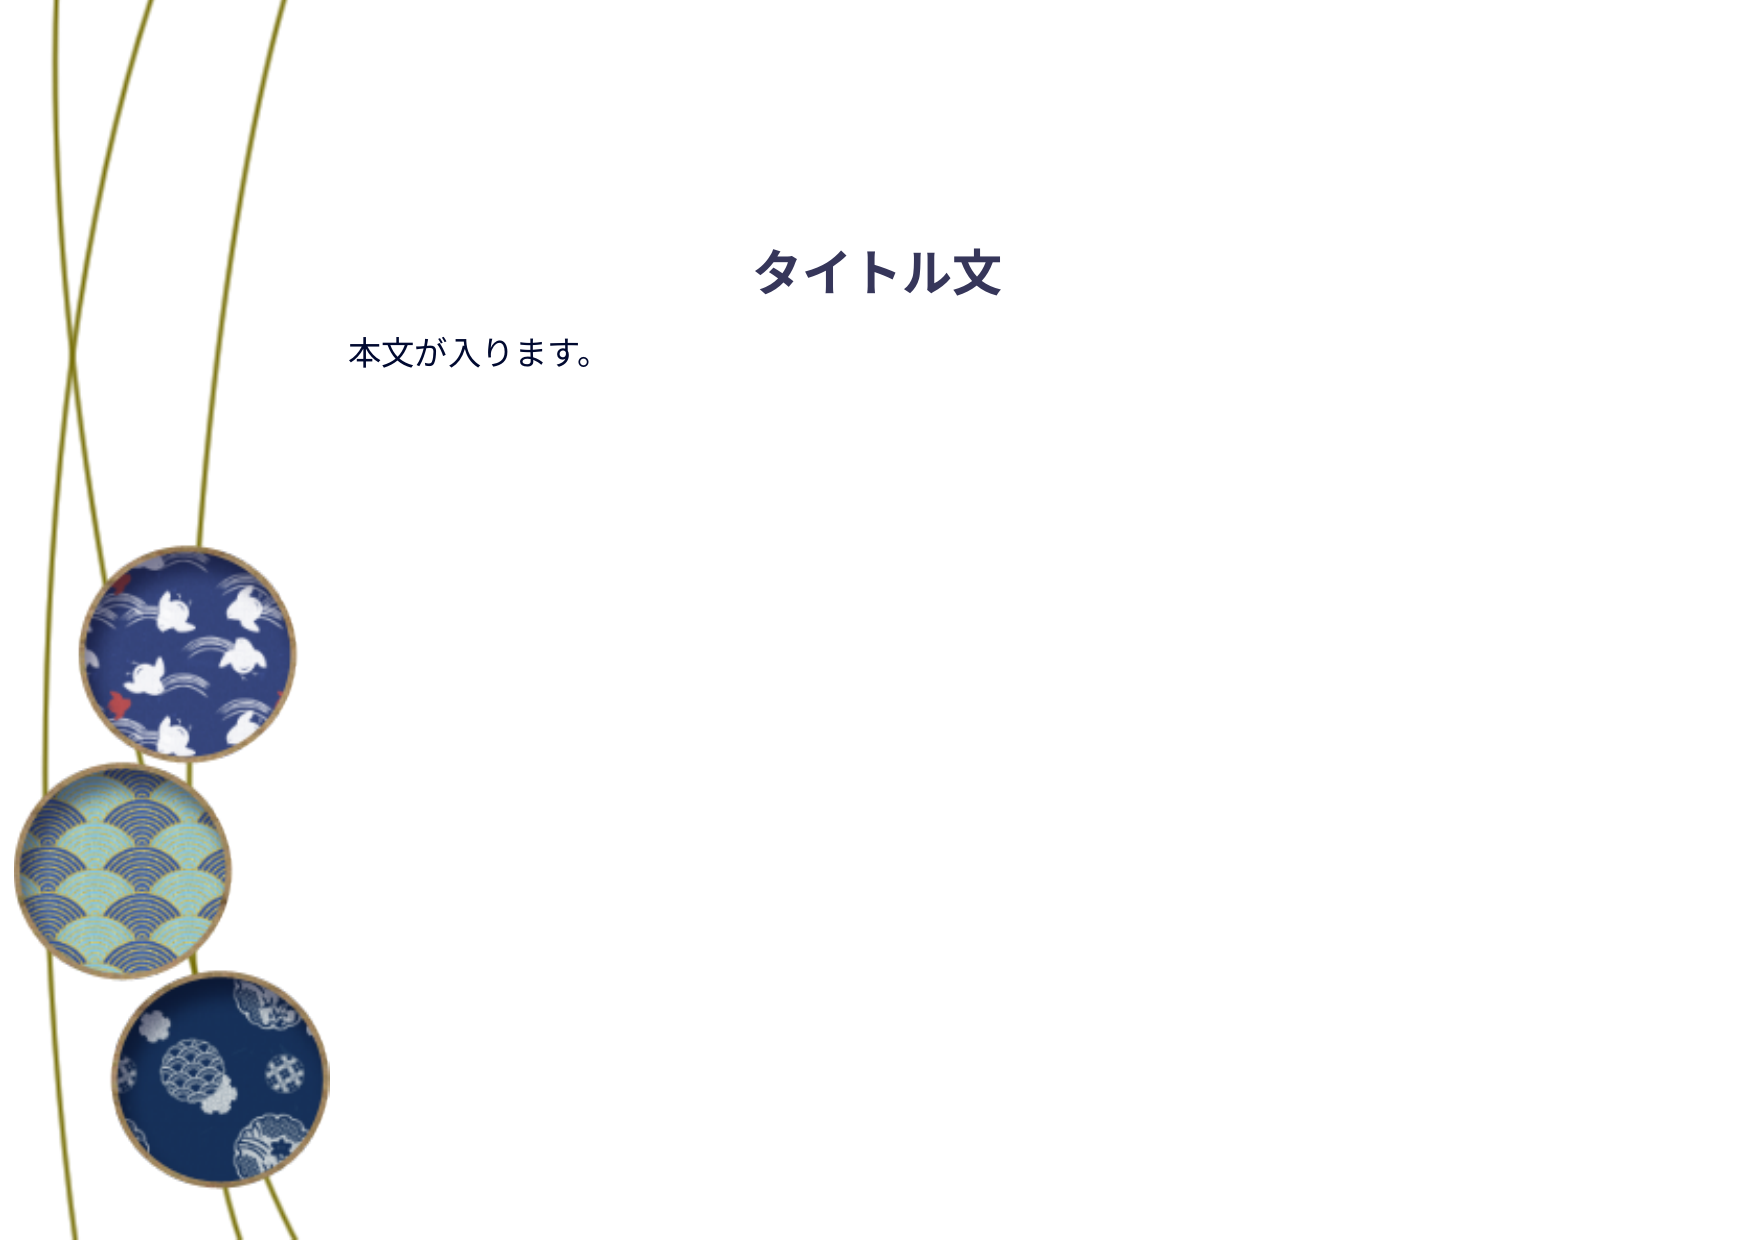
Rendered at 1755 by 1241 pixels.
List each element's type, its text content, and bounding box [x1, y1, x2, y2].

list 本文が入ります。 [333, 324, 1610, 1105]
picture [14, 0, 330, 1240]
title タイトル文 [144, 227, 1610, 302]
